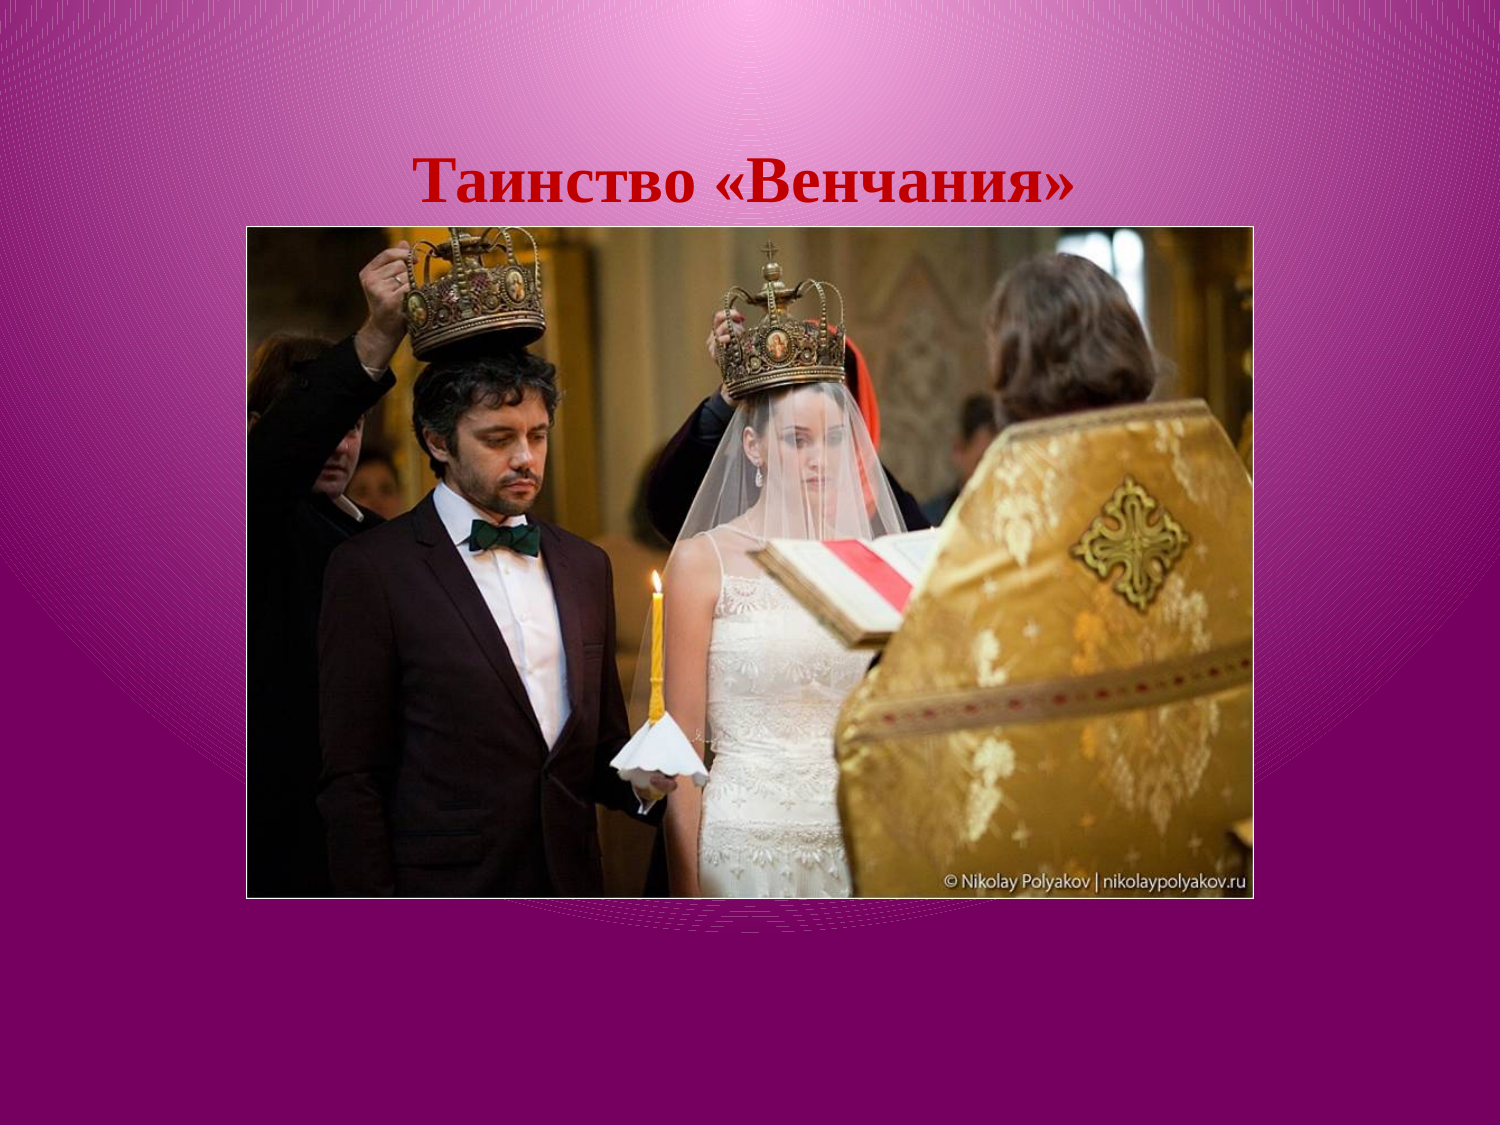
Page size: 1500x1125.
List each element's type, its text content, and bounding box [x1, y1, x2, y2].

picture [245, 226, 1254, 899]
text_box Таинство «Венчания» [46, 35, 1443, 1043]
